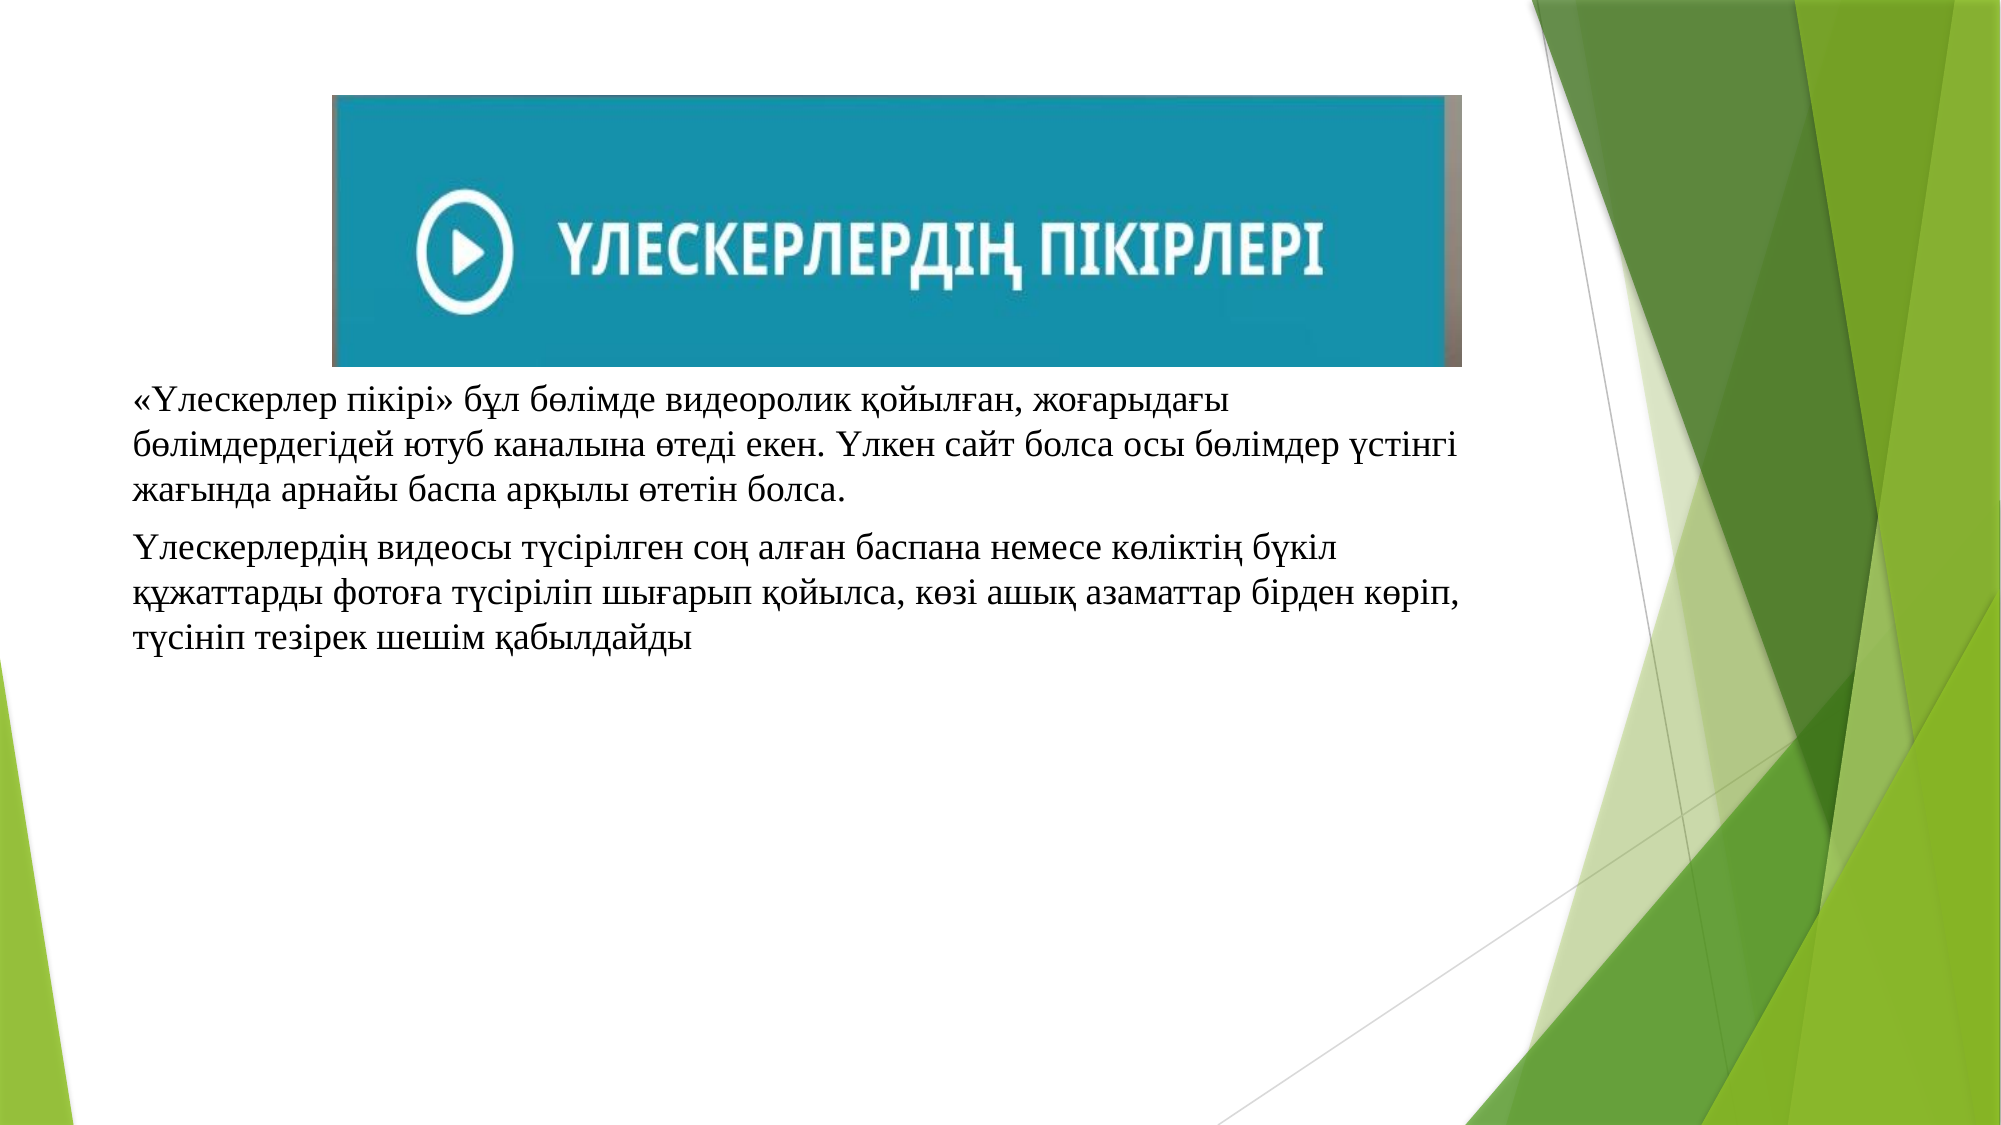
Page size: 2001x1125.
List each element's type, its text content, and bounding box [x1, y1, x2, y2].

text_box «Үлескерлер пікірі» бұл бөлімде видеоролик қойылған, жоғарыдағы бөлімдердегідей ютуб каналына өтеді екен. Үлкен сайт болса осы бөлімдер үстінгі жағында арнайы баспа арқылы өтетін болса. Үлескерлердің видеосы түсірілген соң алған баспана немесе көліктің бүкіл құжаттарды фотоға түсіріліп шығарып қойылса, көзі ашық азаматтар бірден көріп, түсініп тезірек шешім қабылдайды [117, 366, 1500, 665]
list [331, 95, 1462, 368]
